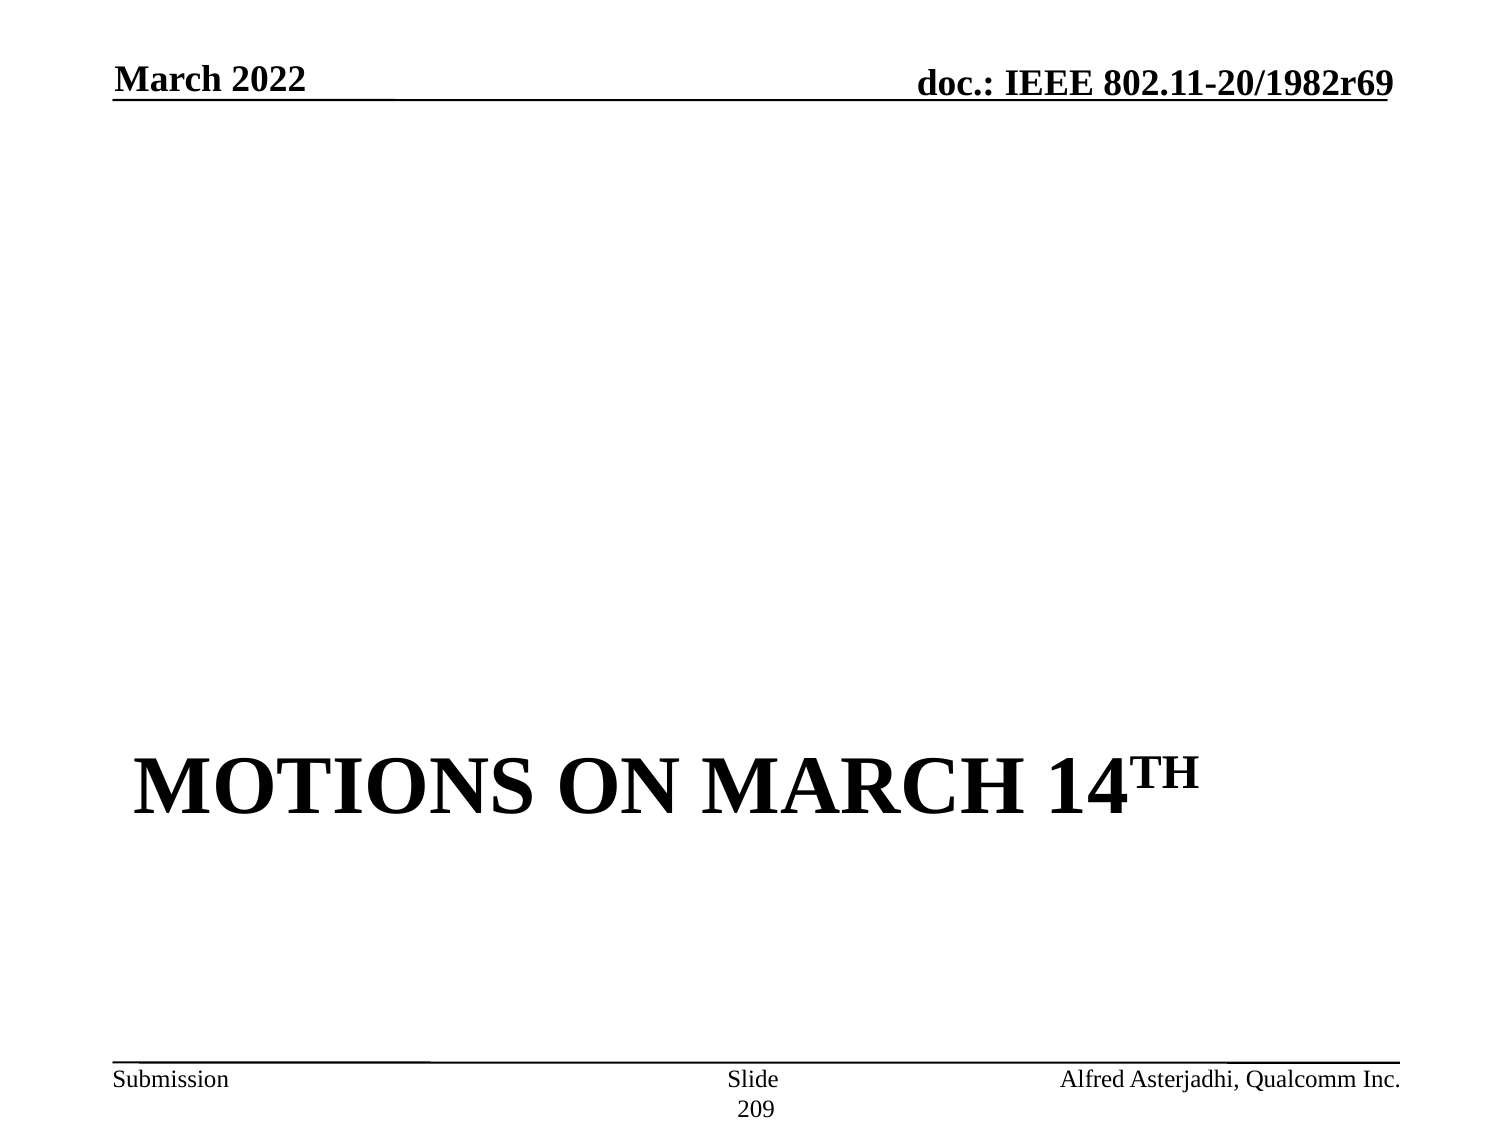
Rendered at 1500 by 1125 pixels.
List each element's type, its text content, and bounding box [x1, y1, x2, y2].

title Motions on March 14th [118, 722, 1394, 947]
footer Alfred Asterjadhi, Qualcomm Inc. [878, 1061, 1402, 1093]
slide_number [114, 54, 423, 100]
slide_number Slide 209 [712, 1061, 800, 1123]
